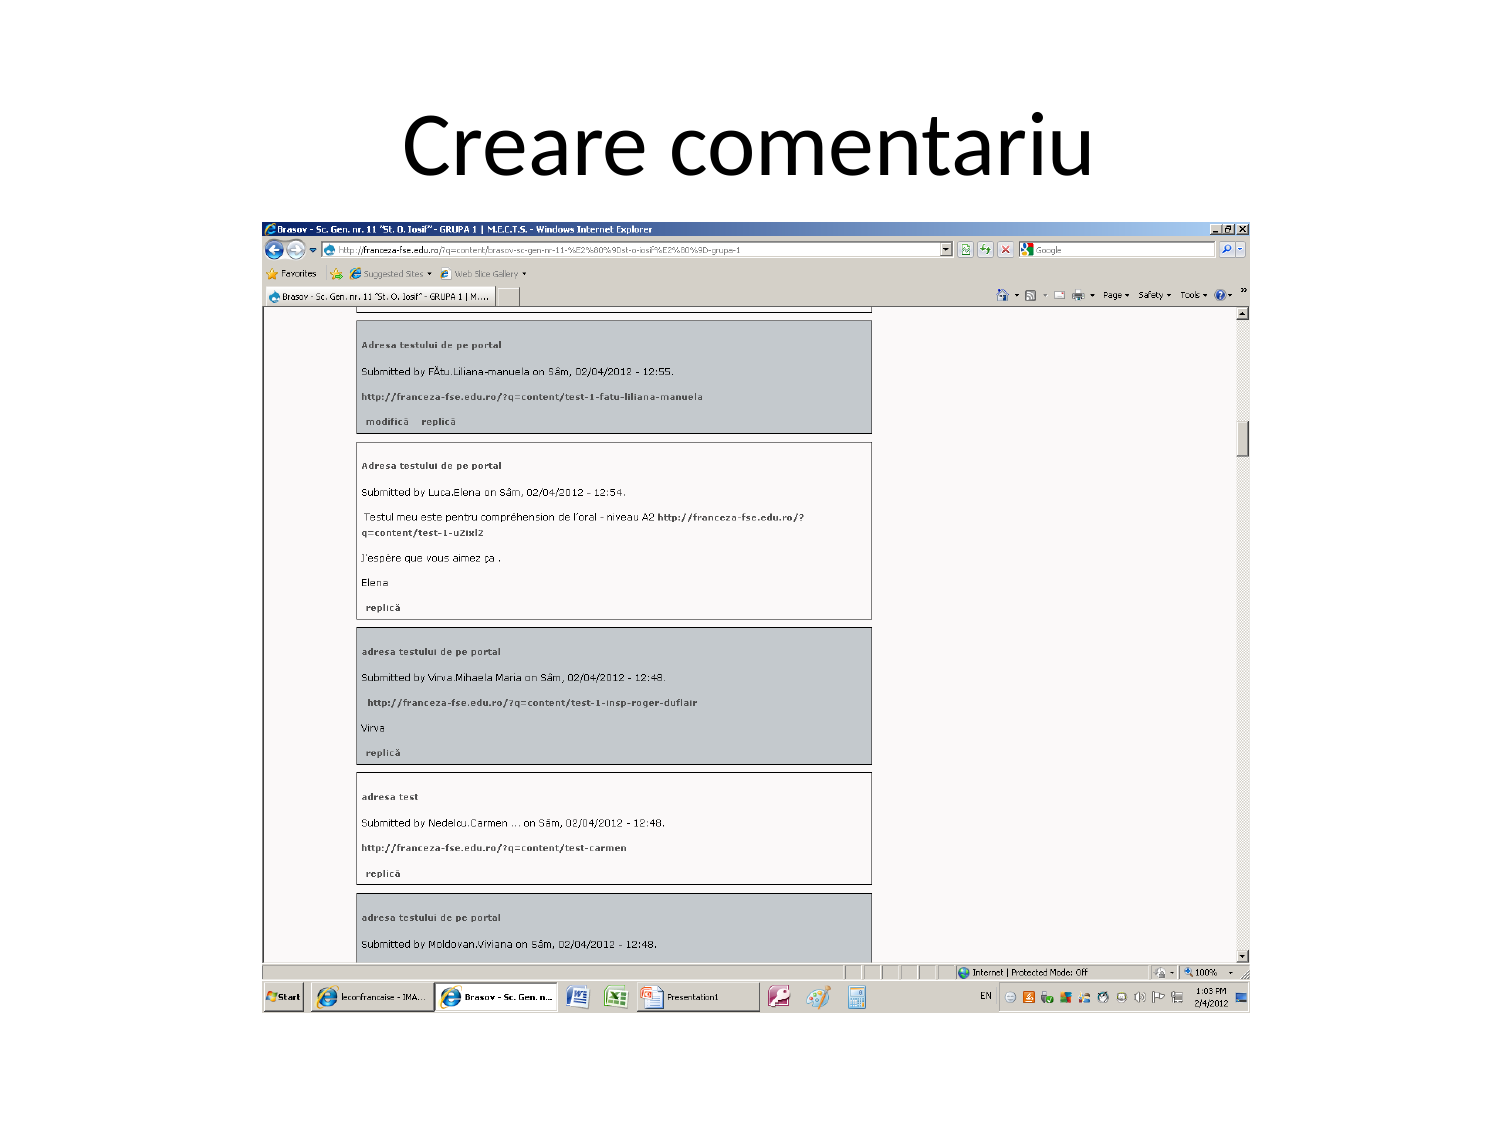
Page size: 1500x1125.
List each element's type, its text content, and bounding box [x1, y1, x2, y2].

picture [262, 222, 1251, 1013]
title Creare comentariu [75, 45, 1425, 233]
